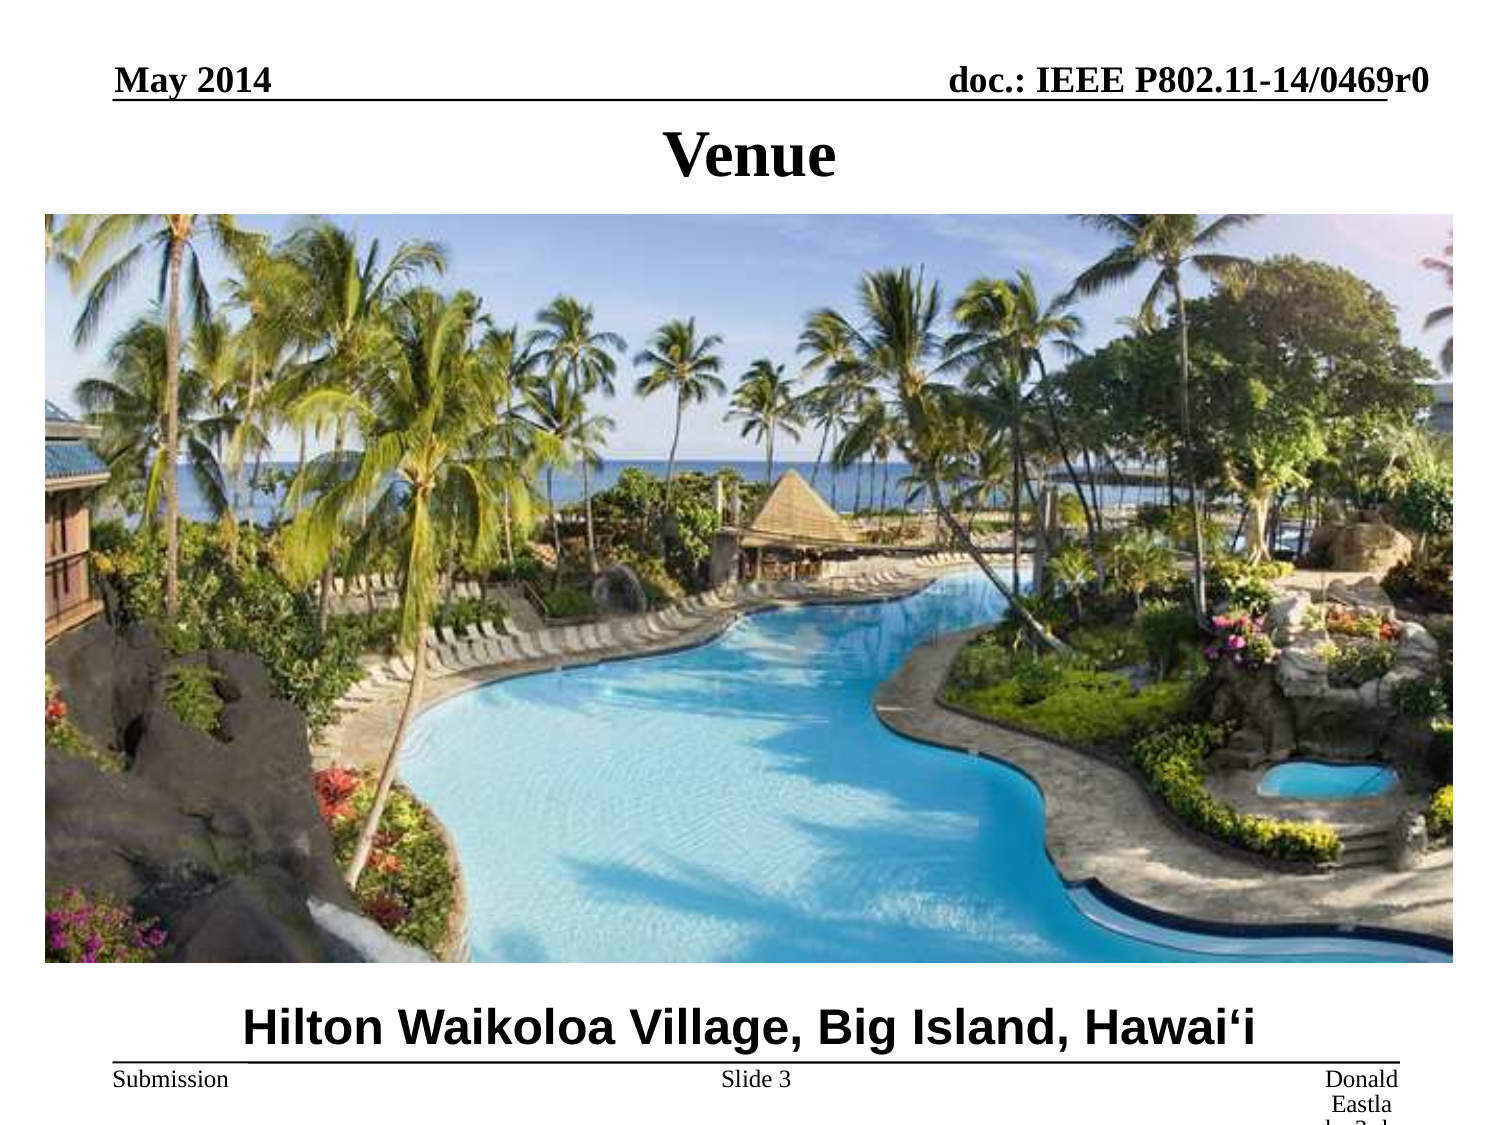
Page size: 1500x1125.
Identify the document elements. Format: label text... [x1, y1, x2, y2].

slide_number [114, 54, 290, 99]
footer Donald Eastlake 3rd, Huawei Technologies [1325, 1062, 1402, 1093]
picture [45, 214, 1453, 963]
slide_number Slide 3 [712, 1063, 800, 1093]
title Venue [112, 99, 1388, 200]
subtitle Hilton Waikoloa Village, Big Island, Hawai‘i [112, 987, 1388, 1063]
